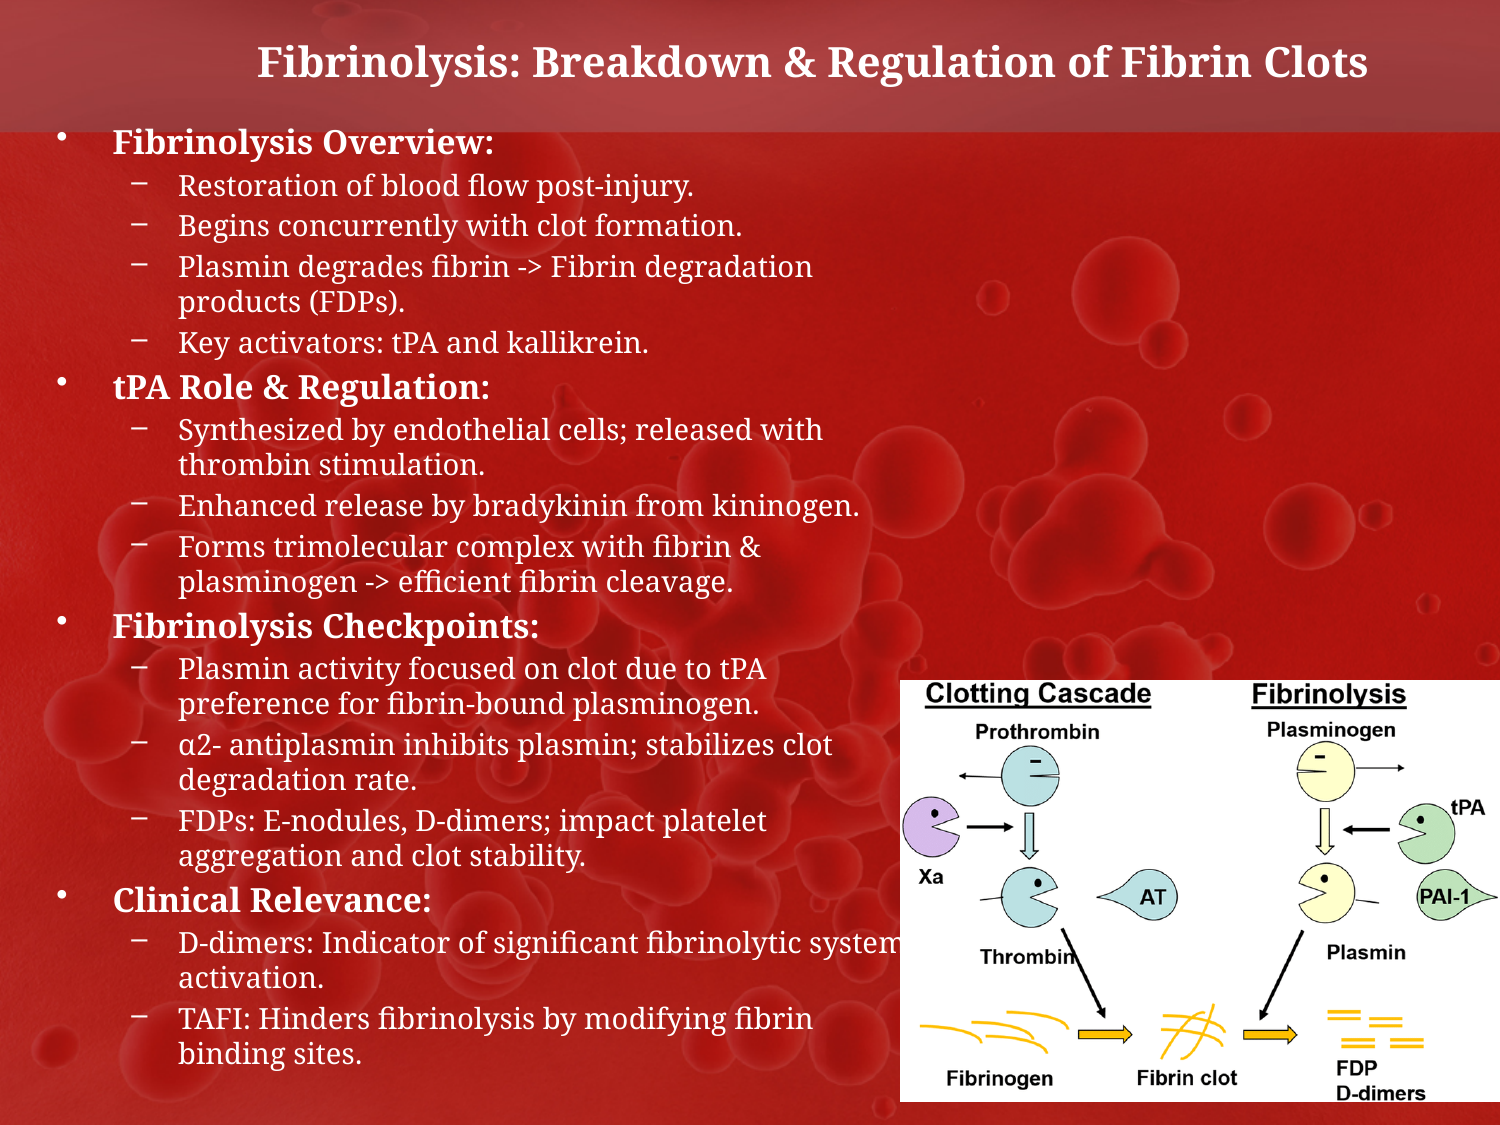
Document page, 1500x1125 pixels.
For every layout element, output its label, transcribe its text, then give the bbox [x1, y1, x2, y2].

picture [0, 0, 1500, 1125]
list Fibrinolysis Overview: Restoration of blood flow post-injury. Begins concurrently with clot formation. Plasmin degrades fibrin -> Fibrin degradation products (FDPs). Key activators: tPA and kallikrein. tPA Role & Regulation: Synthesized by endothelial cells; released with thrombin stimulation. Enhanced release by bradykinin from kininogen. Forms trimolecular complex with fibrin & plasminogen -> efficient fibrin cleavage. Fibrinolysis Checkpoints: Plasmin activity focused on clot due to tPA preference for fibrin-bound plasminogen. α2- antiplasmin inhibits plasmin; stabilizes clot degradation rate. FDPs: E-nodules, D-dimers; impact platelet aggregation and clot stability. Clinical Relevance: D-dimers: Indicator of significant fibrinolytic system activation. TAFI: Hinders fibrinolysis by modifying fibrin binding sites. [41, 113, 928, 1024]
title Fibrinolysis: Breakdown & Regulation of Fibrin Clots [241, 18, 1448, 103]
